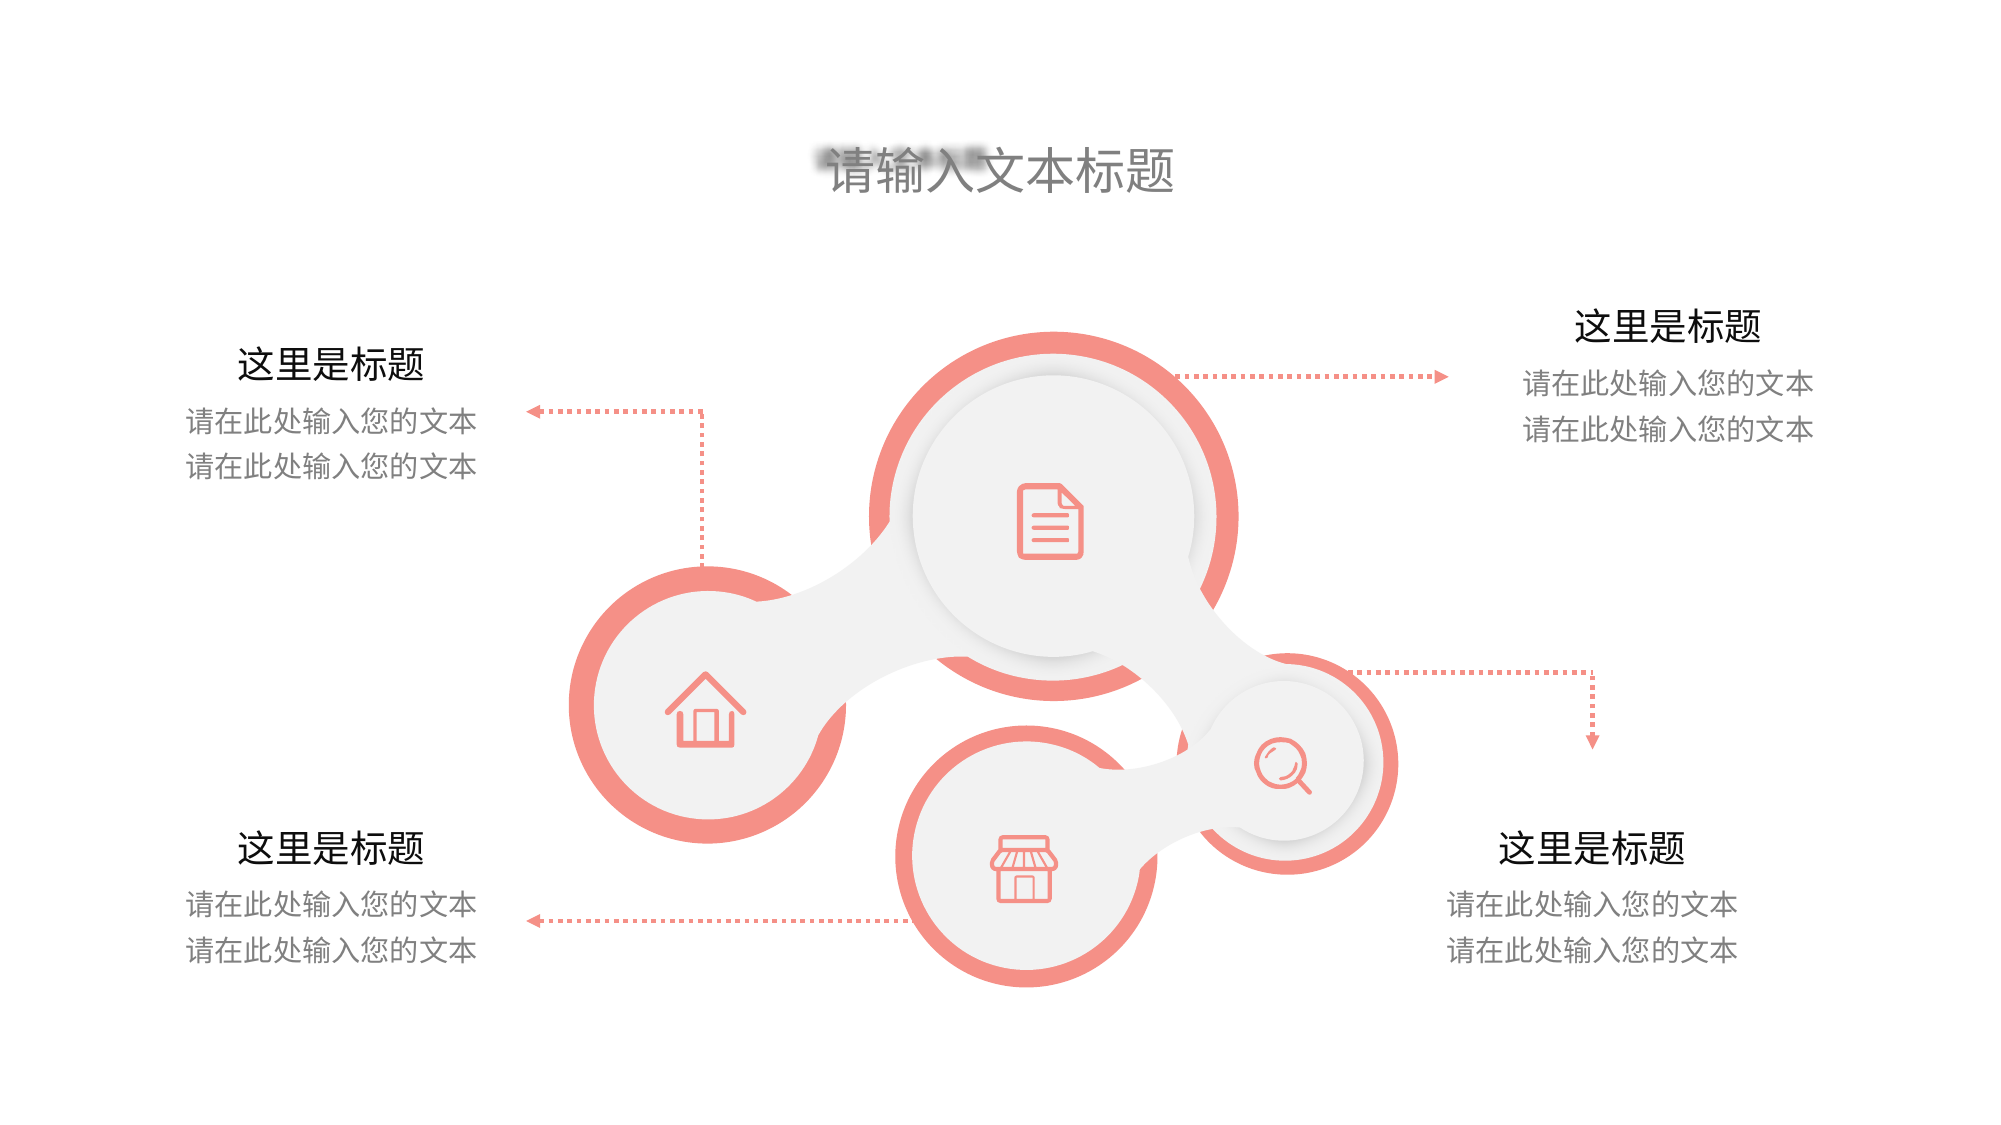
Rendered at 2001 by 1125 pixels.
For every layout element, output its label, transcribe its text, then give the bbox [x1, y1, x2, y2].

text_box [160, 294, 1840, 988]
text_box 请输入文本标题 [803, 131, 1197, 207]
